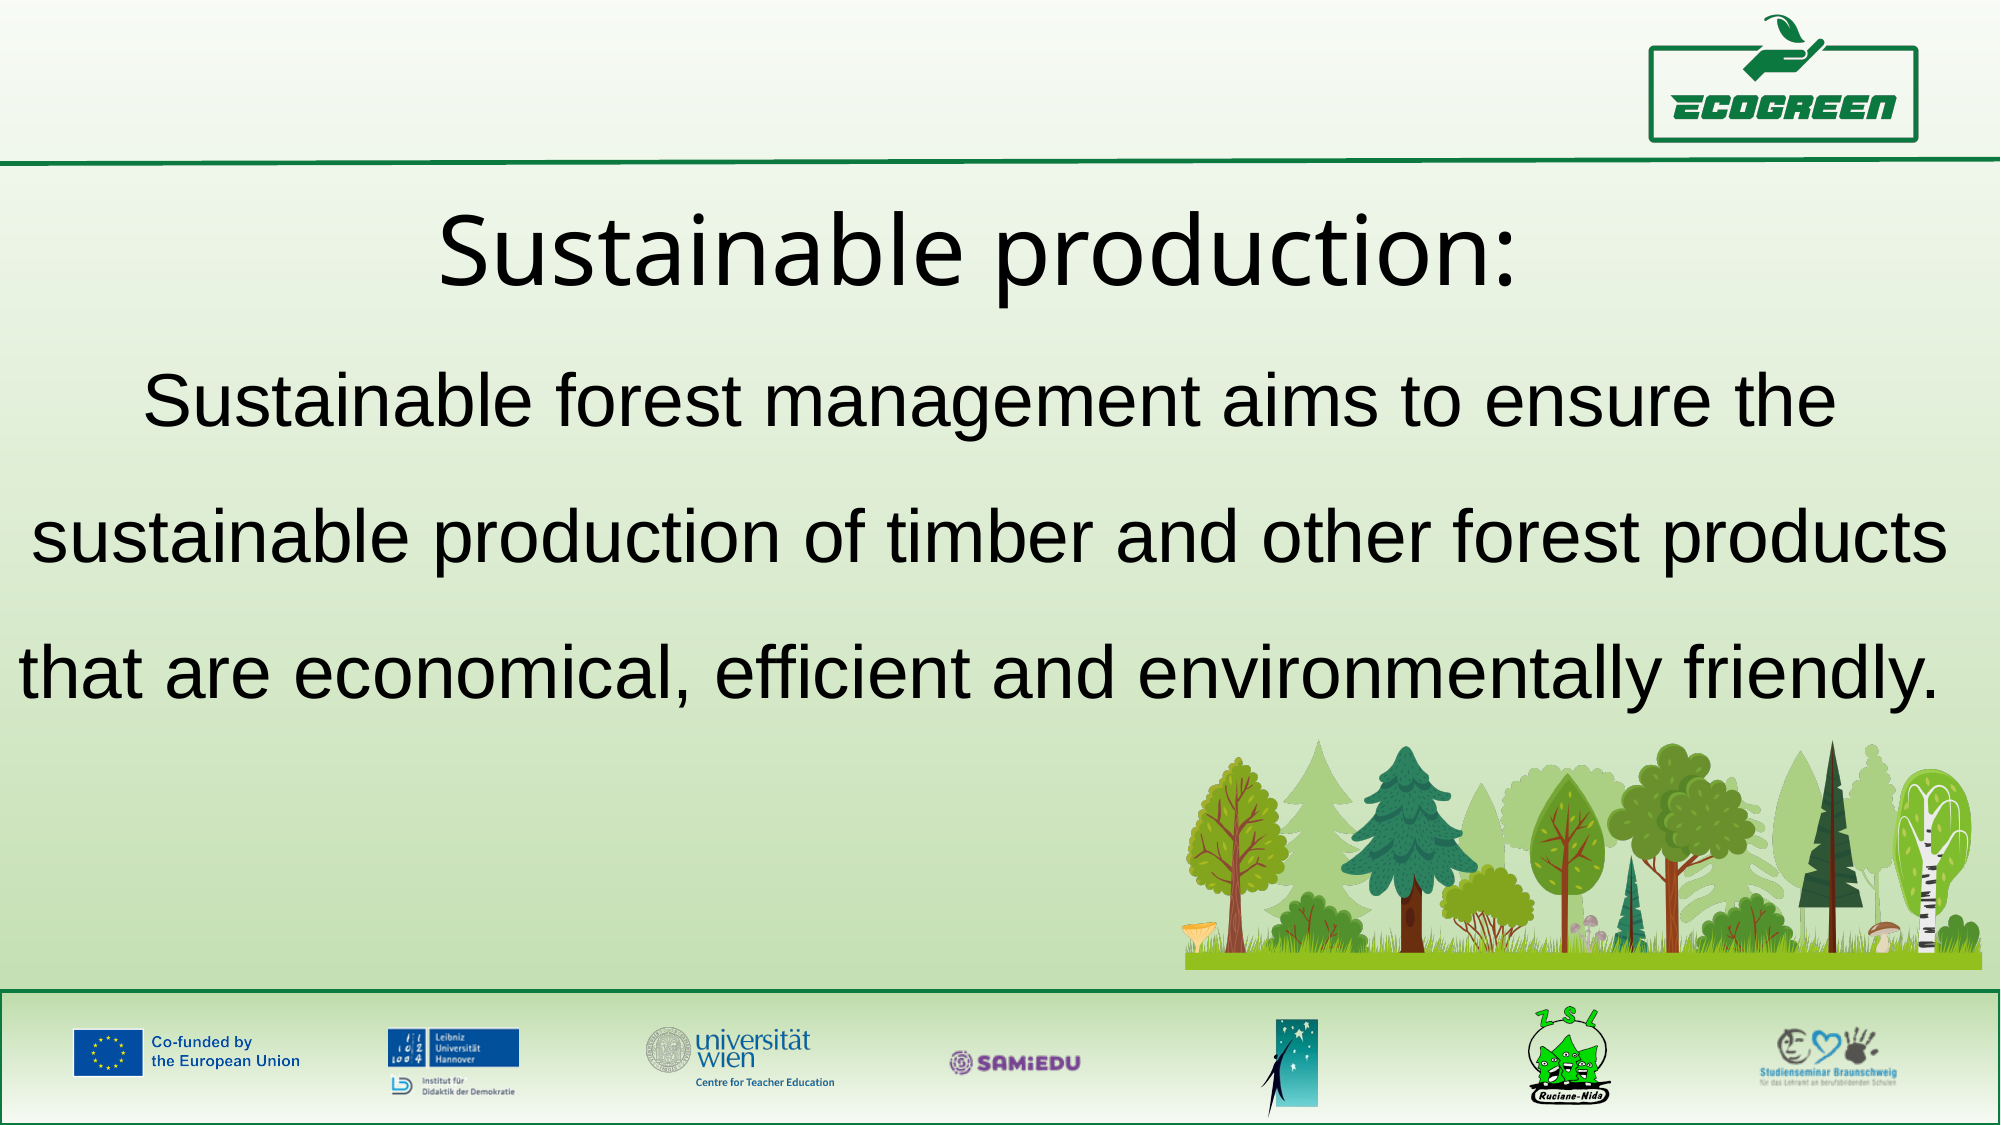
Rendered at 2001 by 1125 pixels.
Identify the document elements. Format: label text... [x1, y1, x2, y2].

picture [1755, 1022, 1902, 1091]
picture [1259, 1018, 1330, 1125]
picture [388, 1022, 519, 1103]
text_box [1182, 739, 1983, 970]
text_box Sustainable production: Sustainable forest management aims to ensure the sustainable production of timber and other forest products that are economical, efficient and environmentally friendly. [0, 169, 1982, 714]
picture [1528, 1006, 1611, 1105]
picture [71, 1027, 317, 1079]
picture [945, 1047, 1087, 1079]
picture [646, 1027, 834, 1086]
picture [1639, 0, 1928, 157]
